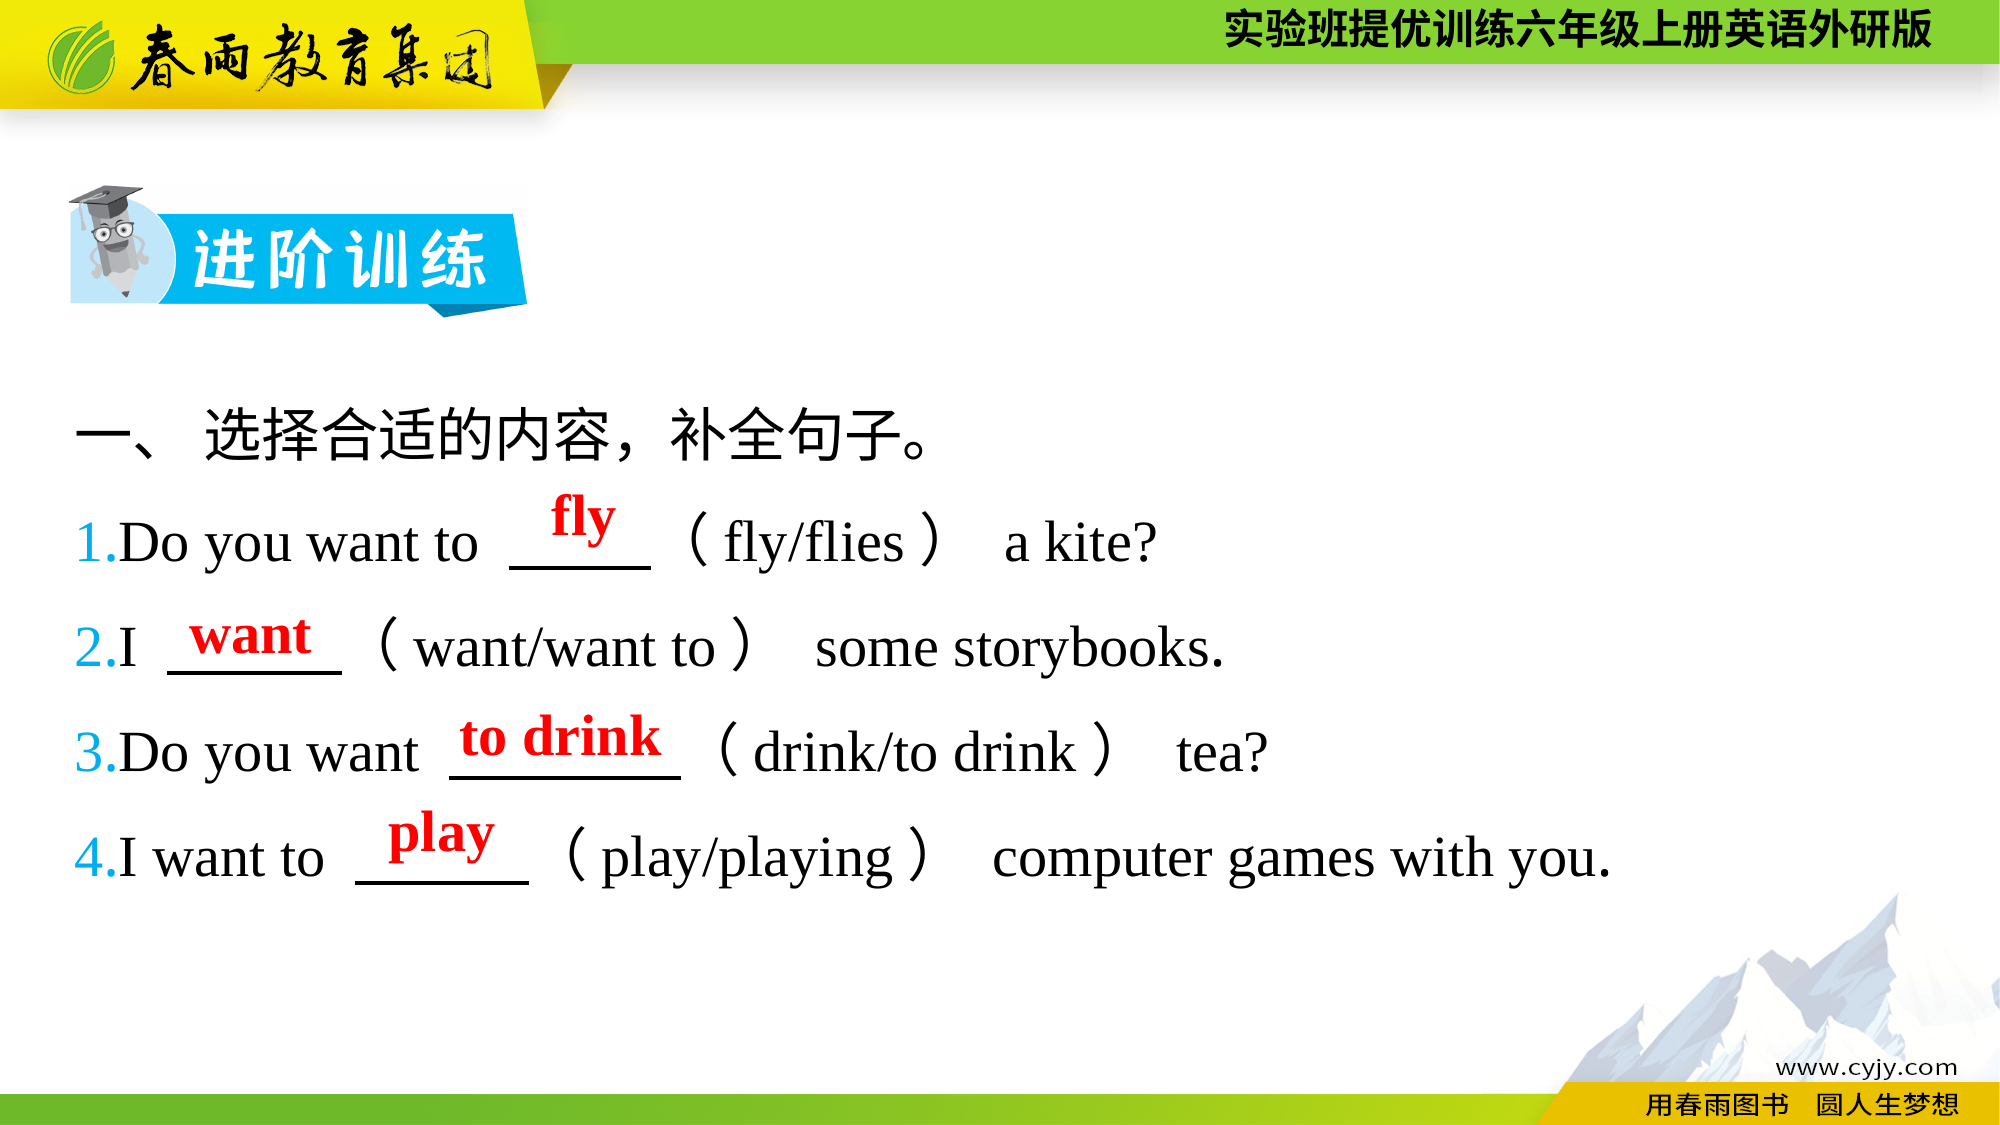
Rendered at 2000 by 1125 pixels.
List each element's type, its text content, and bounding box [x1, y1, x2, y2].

text_box want [174, 587, 342, 673]
picture [0, 0, 2000, 1125]
text_box fly [537, 470, 705, 555]
list 一、 选择合适的内容，补全句子。 1.Do you want to （fly/flies） a kite? 2.I （want/want to） some storybooks. 3.Do you want （drink/to drink） tea? 4.I want to （play/playing） computer games with you. [59, 355, 1944, 888]
text_box to drink [444, 689, 705, 775]
text_box play [373, 785, 634, 871]
